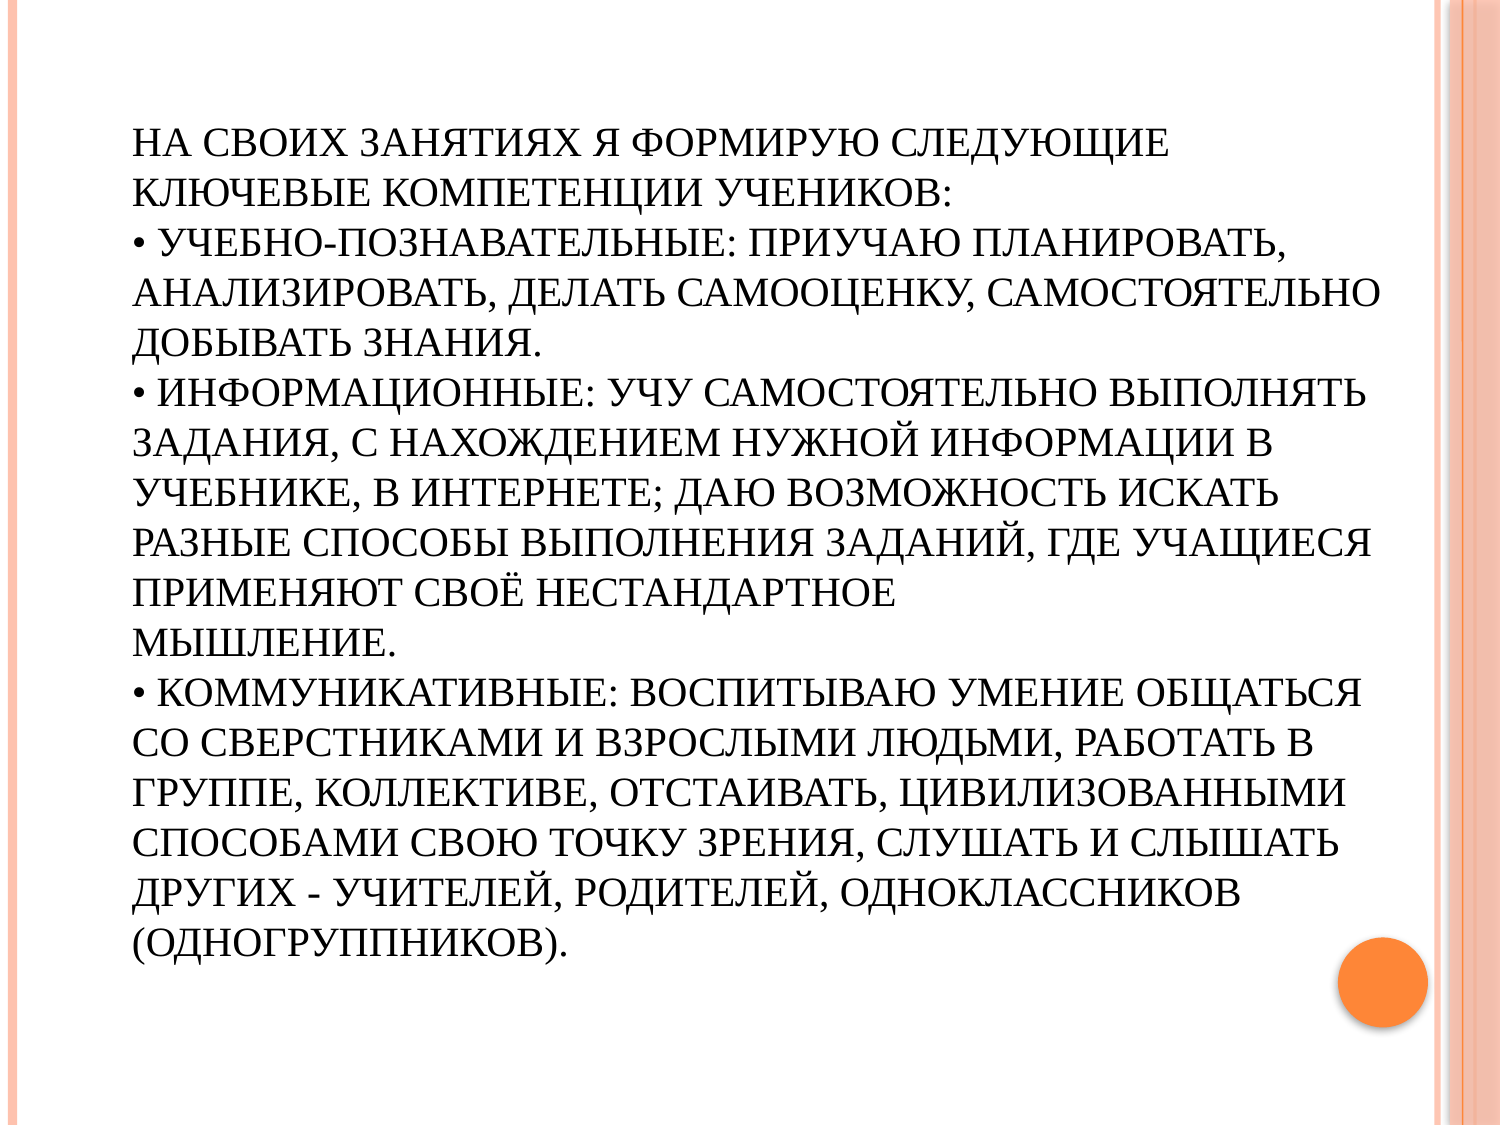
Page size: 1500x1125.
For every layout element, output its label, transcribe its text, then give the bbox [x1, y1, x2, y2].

title На своих занятиях я формирую следующие ключевые компетенции учеников: • учебно-познавательные: приучаю планировать, анализировать, делать самооценку, самостоятельно добывать знания. • информационные: учу самостоятельно выполнять задания, с нахождением нужной информации в учебнике, в Интернете; даю возможность искать разные способы выполнения заданий, где учащиеся применяют своё нестандартное мышление. • коммуникативные: воспитываю умение общаться со сверстниками и взрослыми людьми, работать в группе, коллективе, отстаивать, цивилизованными способами свою точку зрения, слушать и слышать других - учителей, родителей, одноклассников (одногруппников). [117, 45, 1425, 973]
